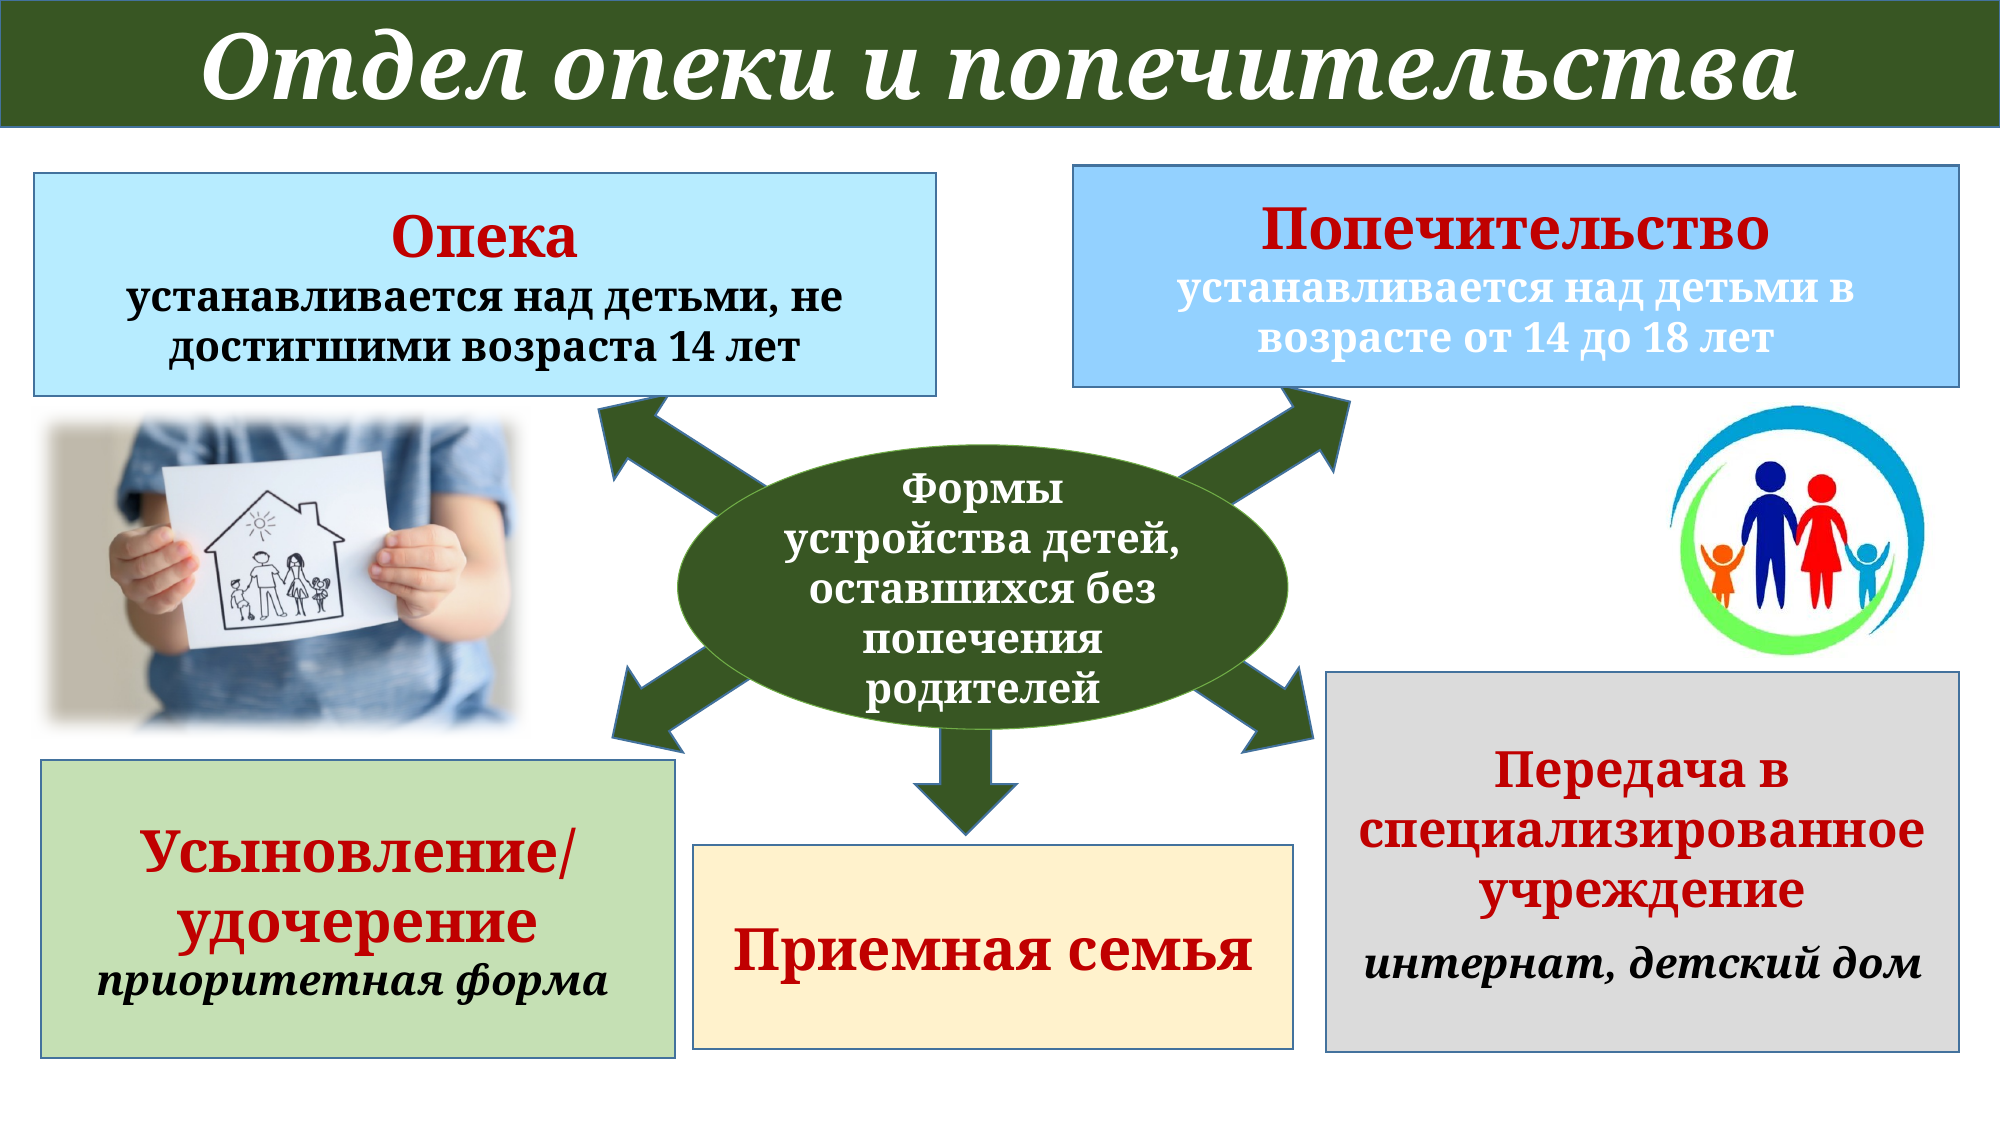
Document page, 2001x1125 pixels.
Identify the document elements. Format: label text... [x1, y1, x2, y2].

text_box [1178, 388, 1352, 505]
text_box Приемная семья [692, 844, 1294, 1050]
text_box [912, 729, 1020, 837]
picture [31, 406, 532, 740]
text_box [611, 646, 750, 754]
text_box [597, 397, 766, 516]
picture [1653, 402, 1936, 658]
text_box Передача в специализированное учреждение интернат, детский дом [1325, 671, 1960, 1053]
text_box Попечительство устанавливается над детьми в возрасте от 14 до 18 лет [1072, 164, 1960, 388]
text_box [1194, 661, 1315, 754]
text_box Формы устройства детей, оставшихся без попечения родителей [677, 444, 1289, 730]
text_box Опека устанавливается над детьми, не достигшими возраста 14 лет [33, 172, 937, 397]
text_box Отдел опеки и попечительства [0, 0, 2000, 128]
text_box Усыновление/ удочерение приоритетная форма [40, 759, 676, 1059]
